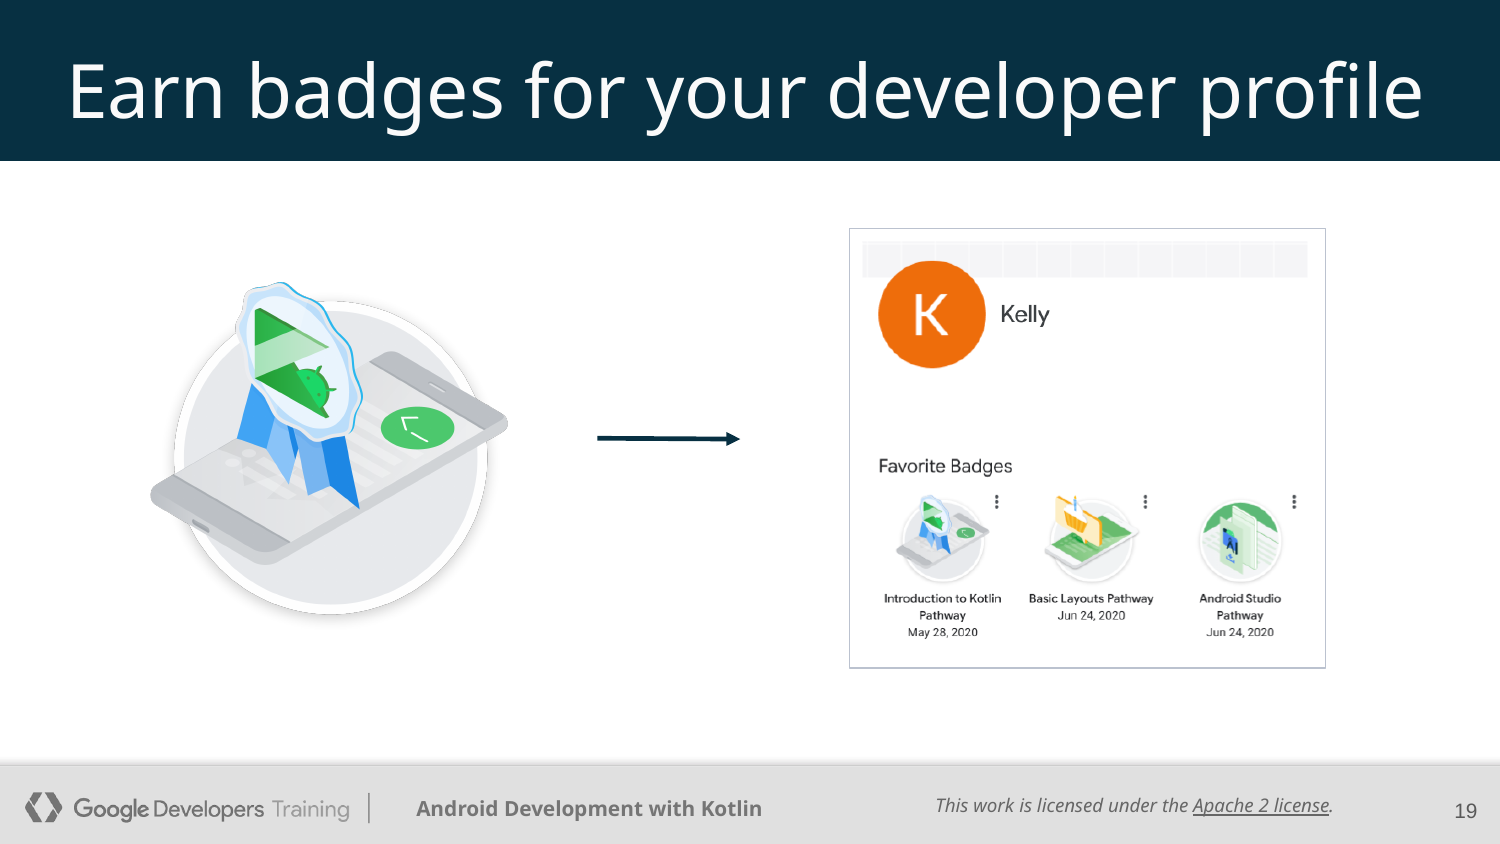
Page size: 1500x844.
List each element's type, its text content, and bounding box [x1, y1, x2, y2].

slide_number ‹#› [1402, 777, 1493, 842]
picture [0, 161, 1500, 844]
title Earn badges for your developer profile [51, 28, 1449, 122]
